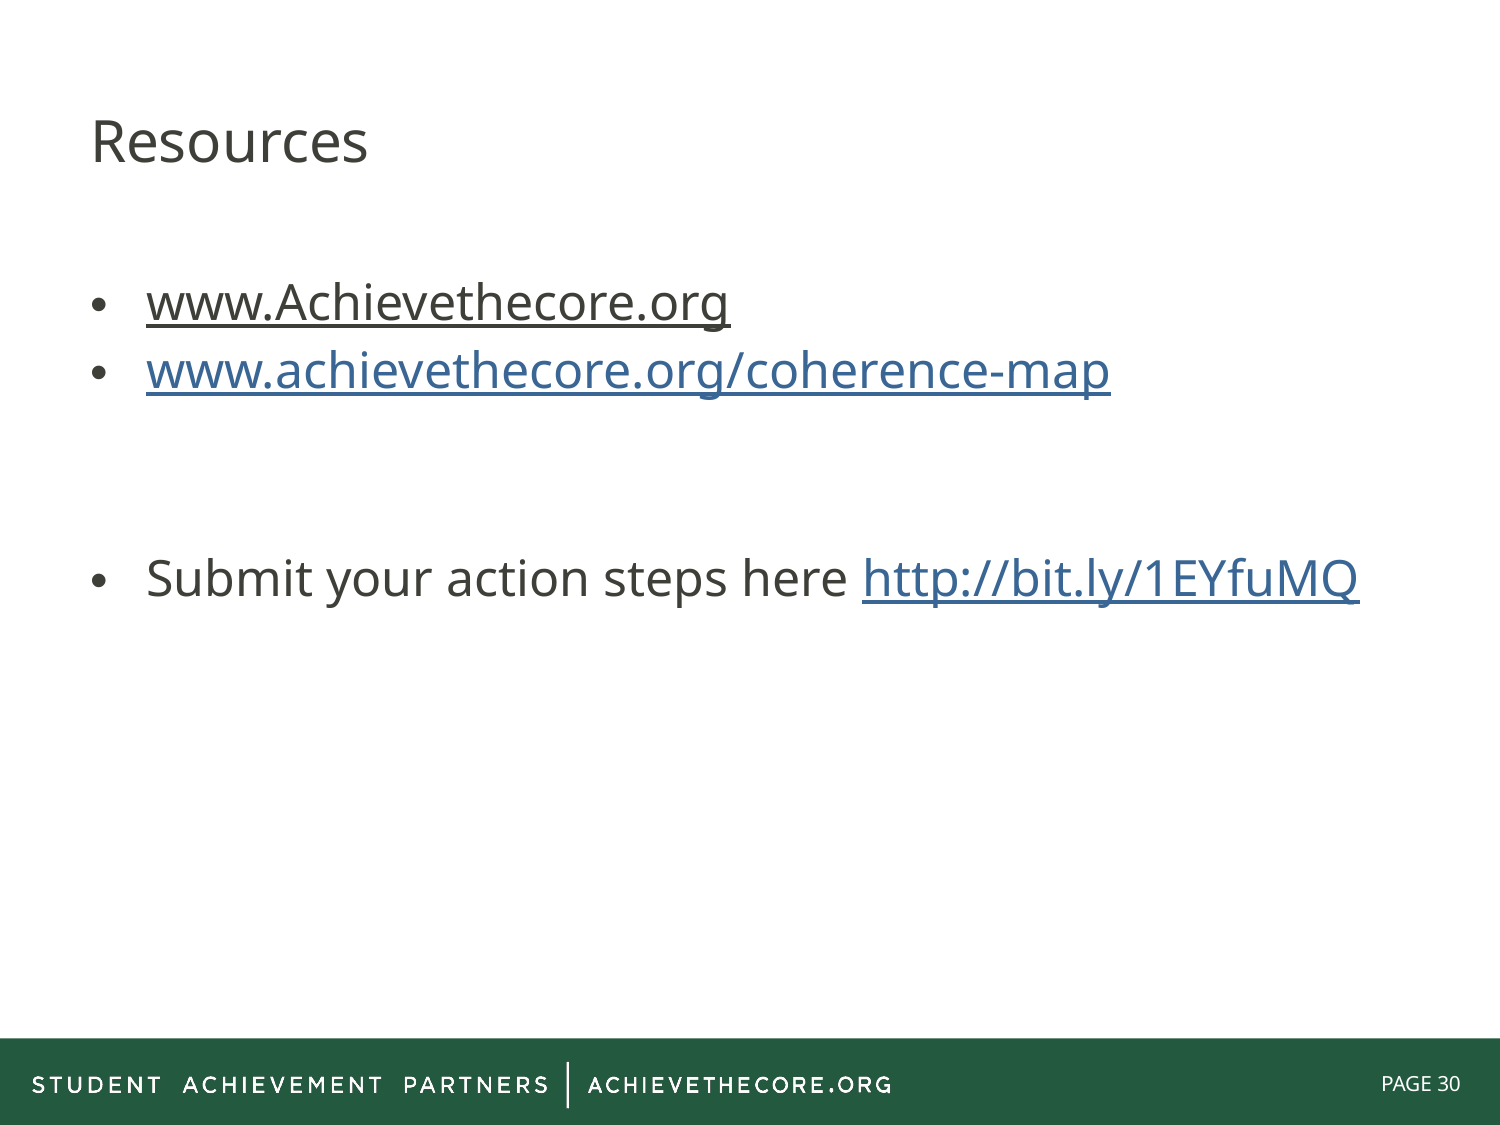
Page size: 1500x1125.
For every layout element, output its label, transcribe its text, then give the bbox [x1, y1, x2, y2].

picture [12, 1055, 911, 1112]
list www.Achievethecore.org www.achievethecore.org/coherence-map Submit your action steps here http://bit.ly/1EYfuMQ [75, 262, 1425, 1005]
title Resources [75, 45, 1425, 233]
